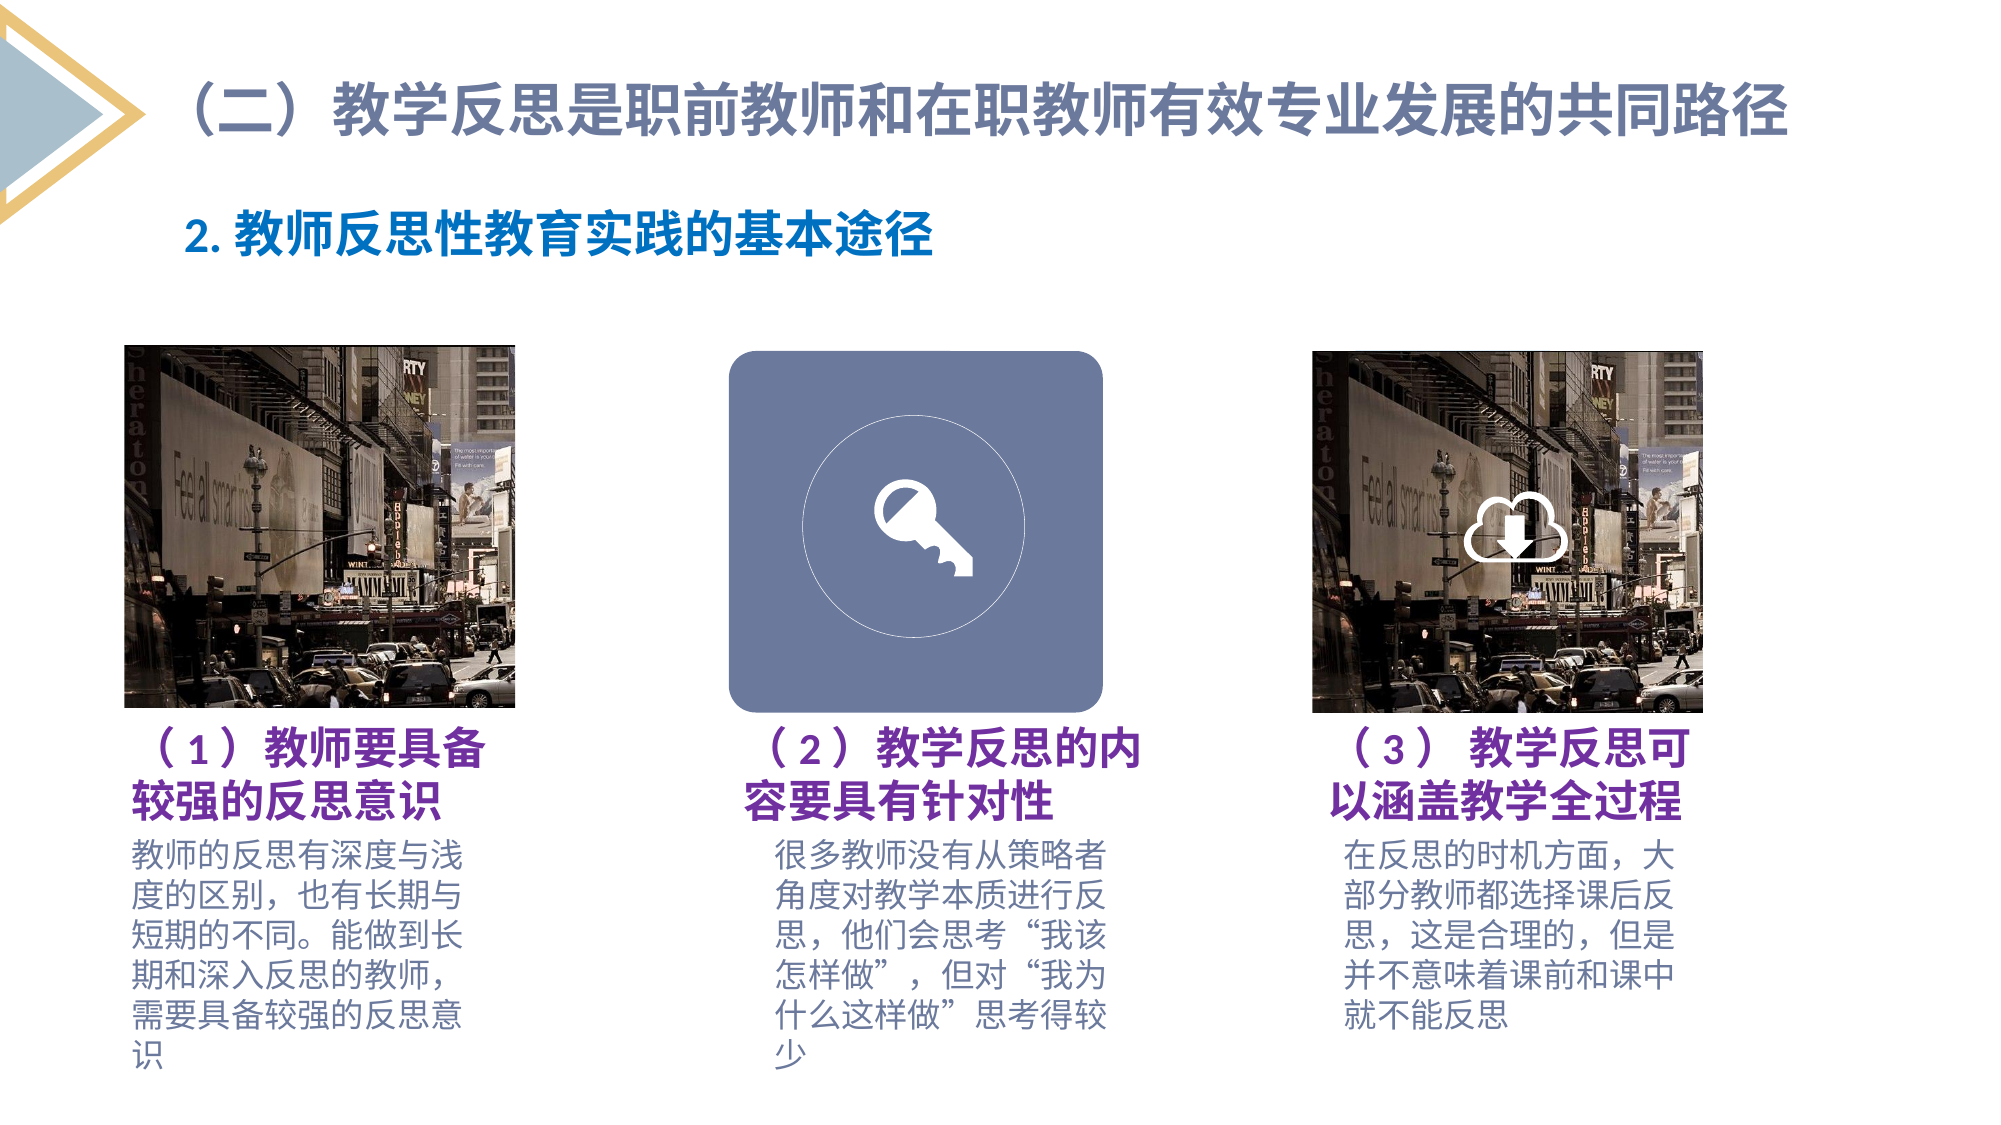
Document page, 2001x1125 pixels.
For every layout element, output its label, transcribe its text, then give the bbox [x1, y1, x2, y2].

text_box [0, 10, 138, 219]
text_box （2）教学反思的内容要具有针对性 [728, 712, 1163, 834]
text_box 很多教师没有从策略者角度对教学本质进行反思，他们会思考“我该怎样做”，但对“我为什么这样做”思考得较少 [760, 827, 1131, 1082]
picture [124, 345, 516, 708]
text_box （二）教学反思是职前教师和在职教师有效专业发展的共同路径 [143, 65, 1895, 211]
text_box [727, 349, 1104, 714]
text_box [0, 34, 105, 194]
picture [1312, 350, 1703, 713]
text_box [874, 479, 973, 577]
text_box [801, 414, 1026, 639]
text_box 教师的反思有深度与浅度的区别，也有长期与短期的不同。能做到长期和深入反思的教师，需要具备较强的反思意识 [116, 827, 488, 1082]
text_box 在反思的时机方面，大部分教师都选择课后反思，这是合理的，但是并不意味着课前和课中就不能反思 [1328, 827, 1700, 1042]
text_box （3） 教学反思可以涵盖教学全过程 [1312, 712, 1711, 834]
text_box 2.教师反思性教育实践的基本途径 [169, 195, 1041, 270]
text_box （1）教师要具备较强的反思意识 [116, 712, 516, 834]
